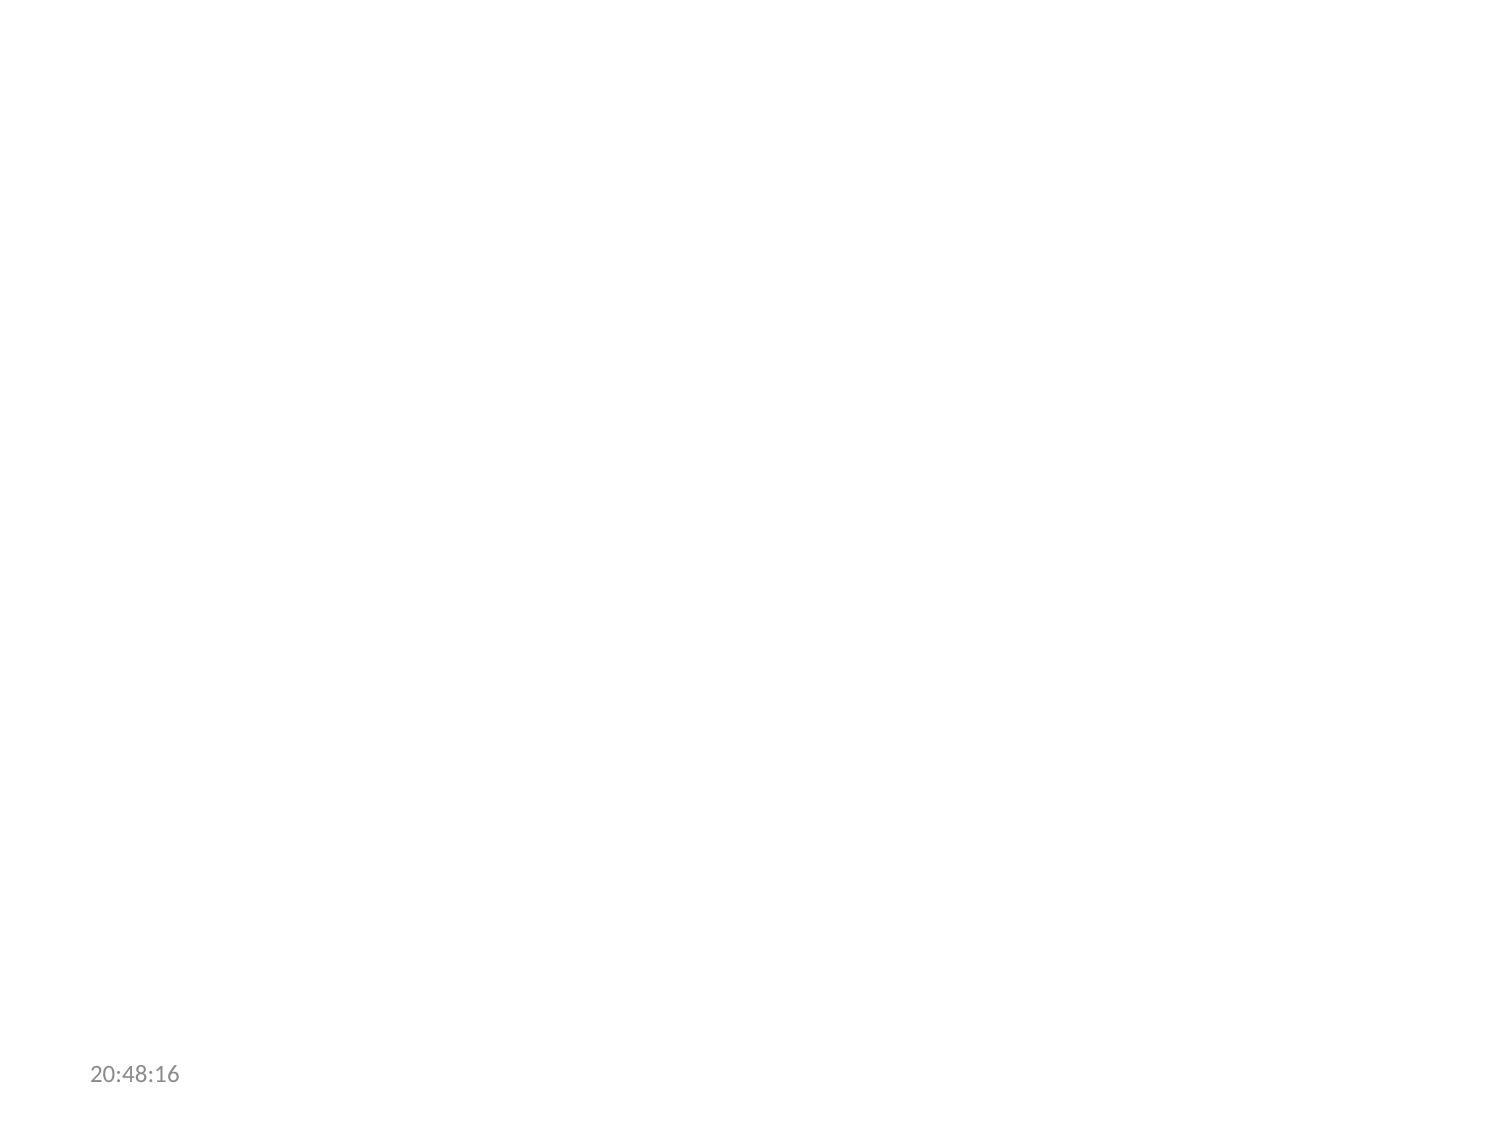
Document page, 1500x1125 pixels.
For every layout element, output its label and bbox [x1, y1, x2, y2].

slide_number [75, 1042, 425, 1103]
